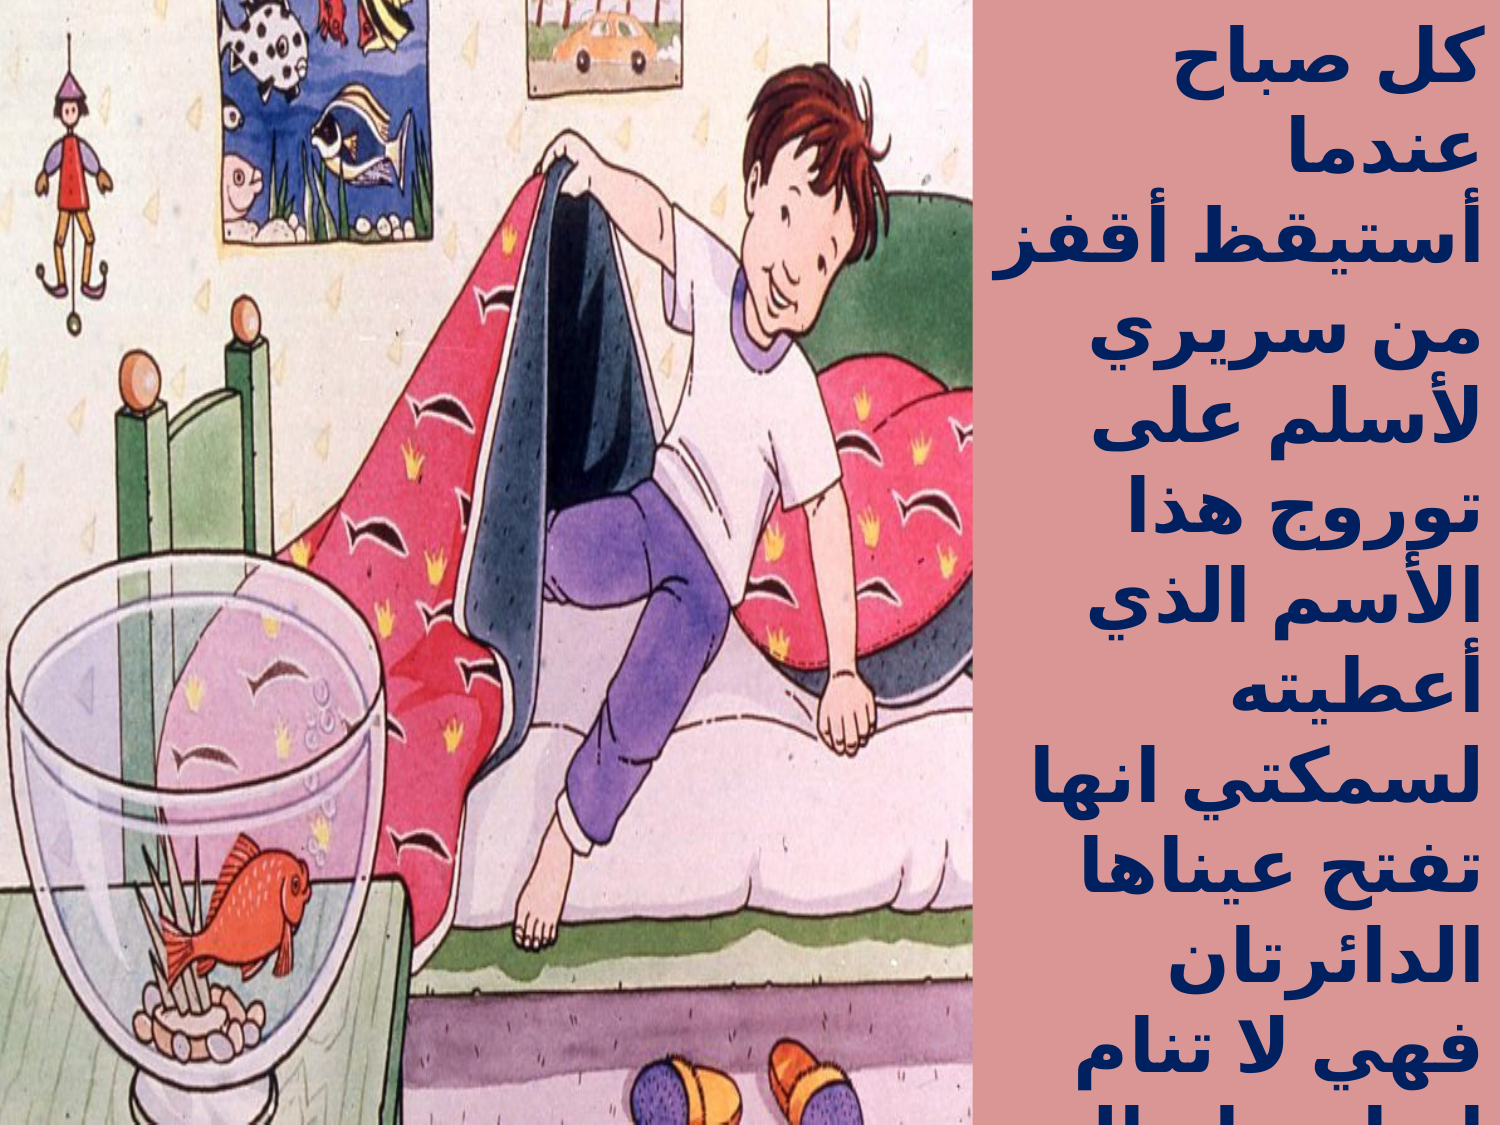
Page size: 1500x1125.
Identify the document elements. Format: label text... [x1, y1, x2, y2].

picture [0, 0, 973, 1125]
text_box كل صباح عندما أستيقظ أقفز من سريري لأسلم على توروج هذا الأسم الذي أعطيته لسمكتي انها تفتح عيناها الدائرتان فهي لا تنام ابدا تنظر الي وتحرك زعانفها وتلعب وتضرب ضربا بسيطا في قعر الأناء [974, 0, 1500, 1125]
